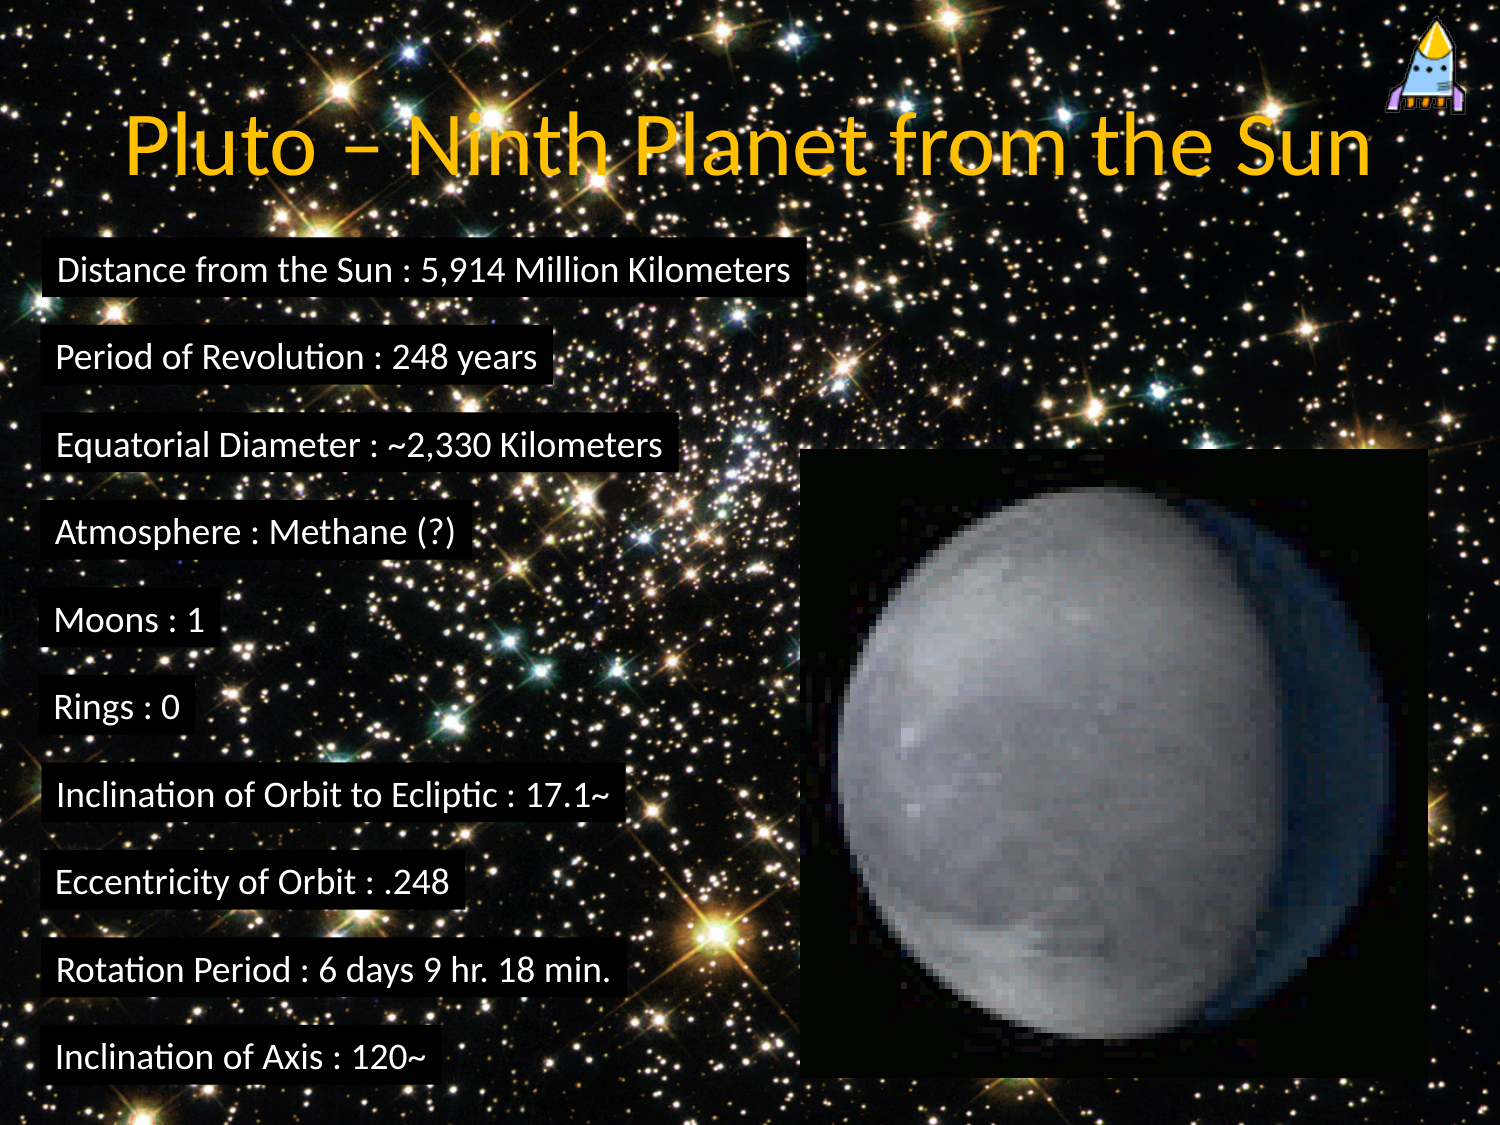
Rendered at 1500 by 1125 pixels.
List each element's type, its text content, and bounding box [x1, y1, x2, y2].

text_box Eccentricity of Orbit : .248 [40, 849, 466, 910]
text_box Inclination of Axis : 120~ [39, 1024, 442, 1085]
text_box Atmosphere : Methane (?) [40, 499, 472, 560]
text_box Moons : 1 [38, 587, 221, 648]
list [799, 449, 1428, 1078]
text_box Distance from the Sun : 5,914 Million Kilometers [42, 237, 807, 298]
text_box Inclination of Orbit to Ecliptic : 17.1~ [41, 762, 626, 823]
text_box Equatorial Diameter : ~2,330 Kilometers [41, 412, 679, 473]
title Pluto – Ninth Planet from the Sun [75, 45, 1425, 233]
text_box Rotation Period : 6 days 9 hr. 18 min. [41, 937, 628, 998]
text_box Rings : 0 [38, 674, 196, 735]
picture [0, 0, 1500, 1125]
text_box Period of Revolution : 248 years [40, 324, 554, 385]
